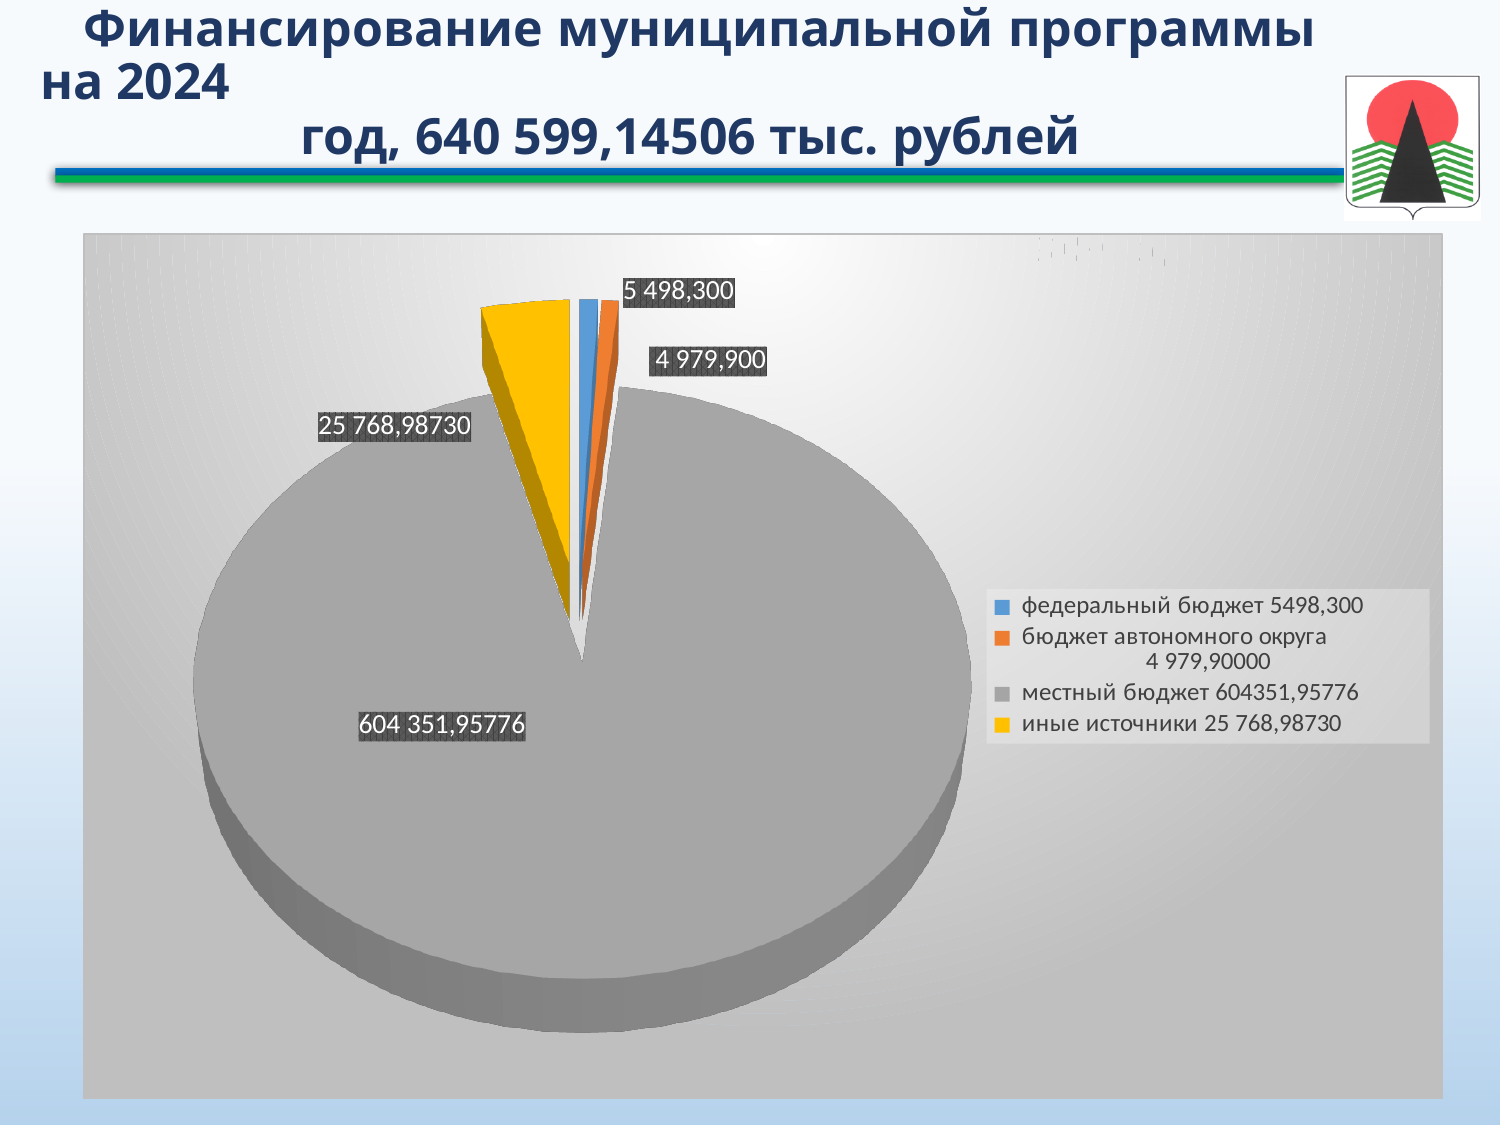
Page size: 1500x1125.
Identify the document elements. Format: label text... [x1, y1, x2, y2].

chart [83, 204, 1500, 1100]
picture [1344, 74, 1481, 221]
text_box Финансирование муниципальной программы на 2024 год, 640 599,14506 тыс. рублей [25, 5, 1332, 173]
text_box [55, 168, 1344, 183]
